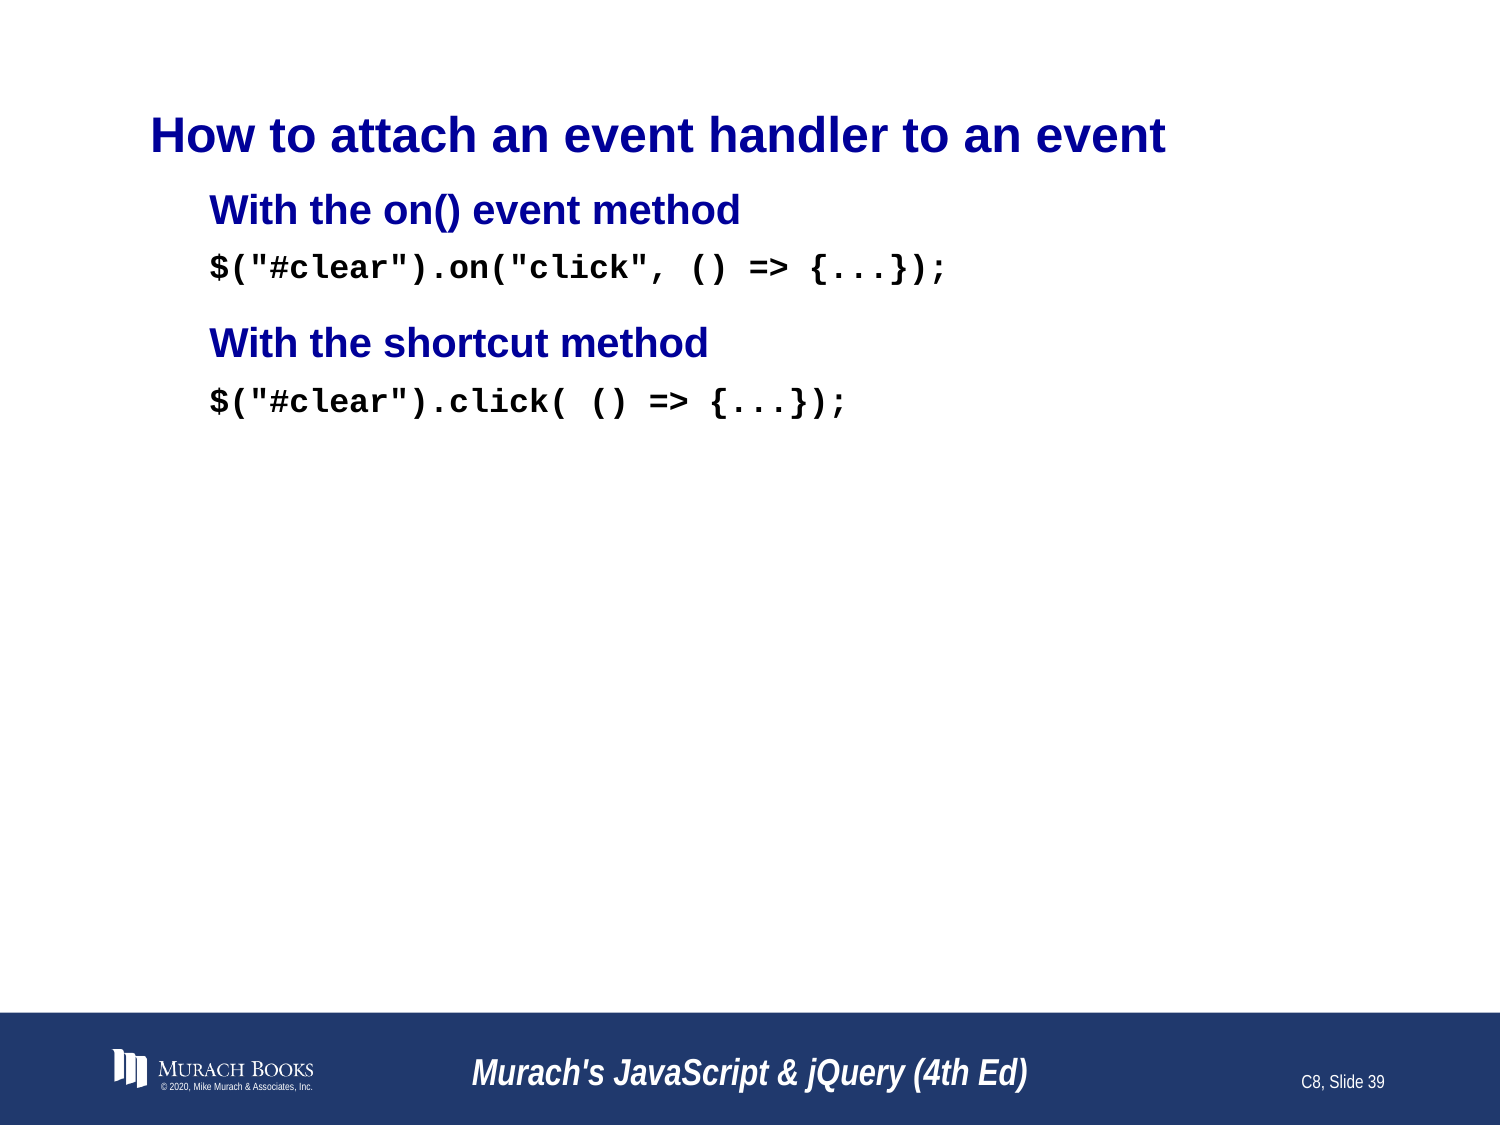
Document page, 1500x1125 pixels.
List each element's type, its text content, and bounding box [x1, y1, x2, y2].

slide_number C8, Slide 39 [1087, 1025, 1400, 1100]
list With the on() event method $("#clear").on("click", () => {...}); With the shortcut method $("#clear").click( () => {...}); [137, 174, 1350, 975]
footer © 2020, Mike Murach & Associates, Inc. [12, 1025, 463, 1100]
slide_number Murach's JavaScript & jQuery (4th Ed) [463, 1025, 1050, 1100]
title How to attach an event handler to an event [150, 102, 1350, 164]
